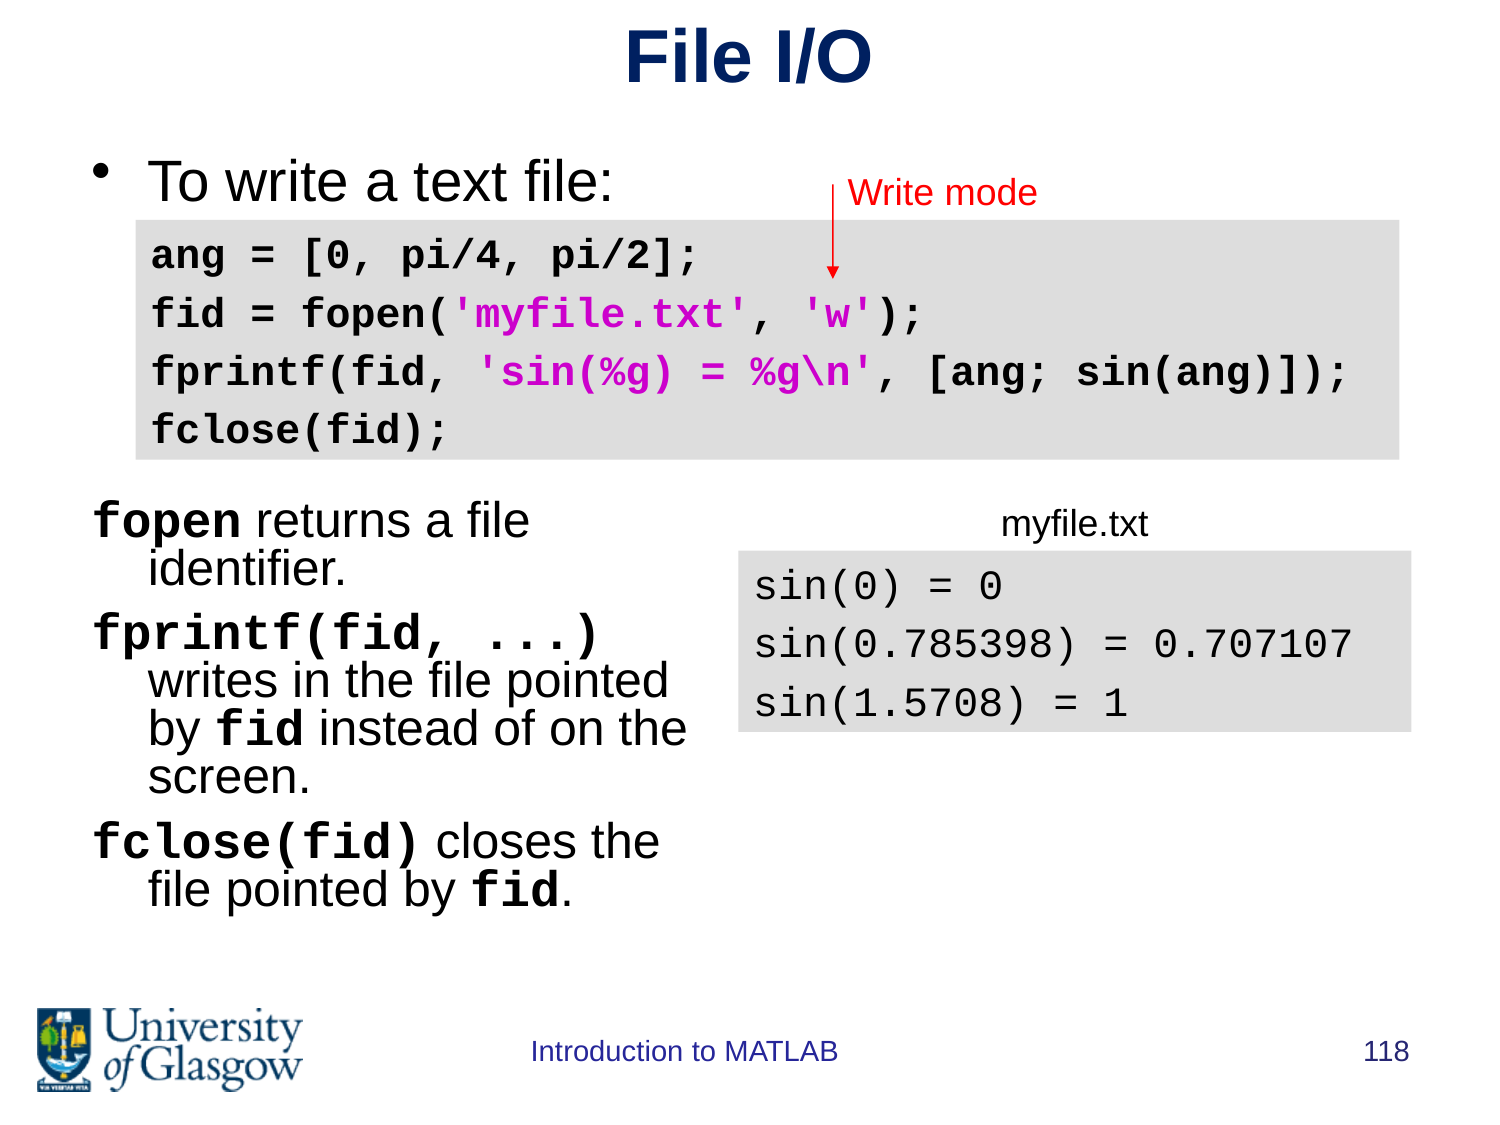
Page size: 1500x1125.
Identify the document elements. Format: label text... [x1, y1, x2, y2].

text_box To write a text file: [76, 148, 741, 232]
text_box Write mode [832, 160, 1093, 221]
text_box ang = [0, pi/4, pi/2]; fid = fopen('myfile.txt', 'w'); fprintf(fid, 'sin(%g) = %g\n', [ang; sin(ang)]); fclose(fid); [135, 219, 1400, 460]
footer Introduction to MATLAB [447, 1024, 923, 1103]
list fopen returns a file identifier. fprintf(fid, ...) writes in the file pointed by fid instead of on the screen. fclose(fid) closes the file pointed by fid. [76, 491, 741, 923]
picture [37, 1008, 303, 1092]
text_box sin(0) = 0 sin(0.785398) = 0.707107 sin(1.5708) = 1 [738, 552, 1412, 732]
text_box [826, 221, 840, 279]
slide_number 118 [1074, 1024, 1425, 1103]
title File I/O [0, 0, 1500, 118]
text_box myfile.txt [738, 491, 1412, 552]
